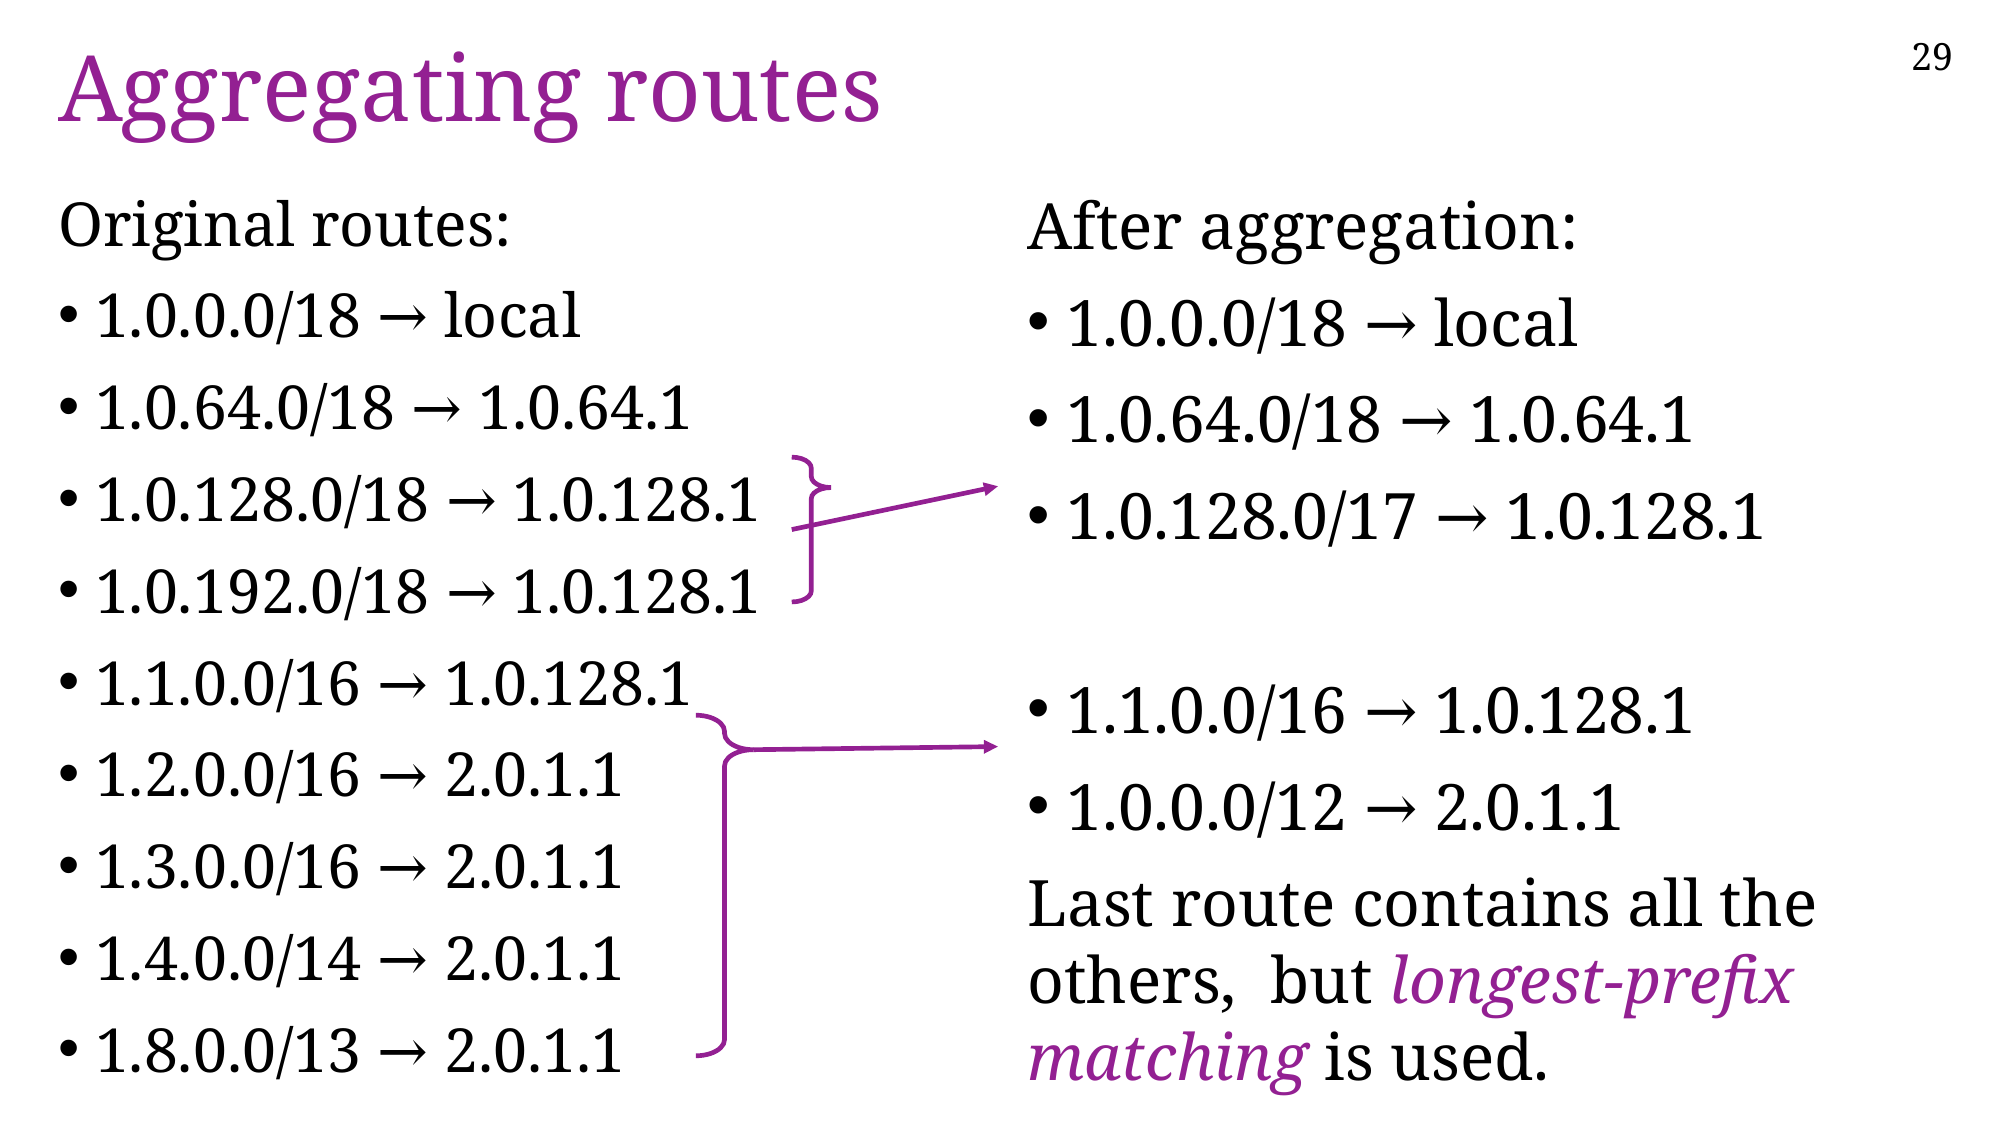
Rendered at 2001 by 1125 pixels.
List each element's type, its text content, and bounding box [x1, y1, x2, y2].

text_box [695, 715, 998, 1056]
title Aggregating routes [43, 25, 1953, 158]
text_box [791, 457, 998, 602]
list Original routes: 1.0.0.0/18 → local 1.0.64.0/18 → 1.0.64.1 1.0.128.0/18 → 1.0.128.1 1.0.192.0/18 → 1.0.128.1 1.1.0.0/16 → 1.0.128.1 1.2.0.0/16 → 2.0.1.1 1.3.0.0/16 → 2.0.1.1 1.4.0.0/14 → 2.0.1.1 1.8.0.0/13 → 2.0.1.1 [43, 177, 988, 1101]
list After aggregation: 1.0.0.0/18 → local 1.0.64.0/18 → 1.0.64.1 1.0.128.0/17 → 1.0.128.1 1.1.0.0/16 → 1.0.128.1 1.0.0.0/12 → 2.0.1.1 Last route contains all the others, but longest-prefix matching is used. [1012, 177, 1953, 1101]
